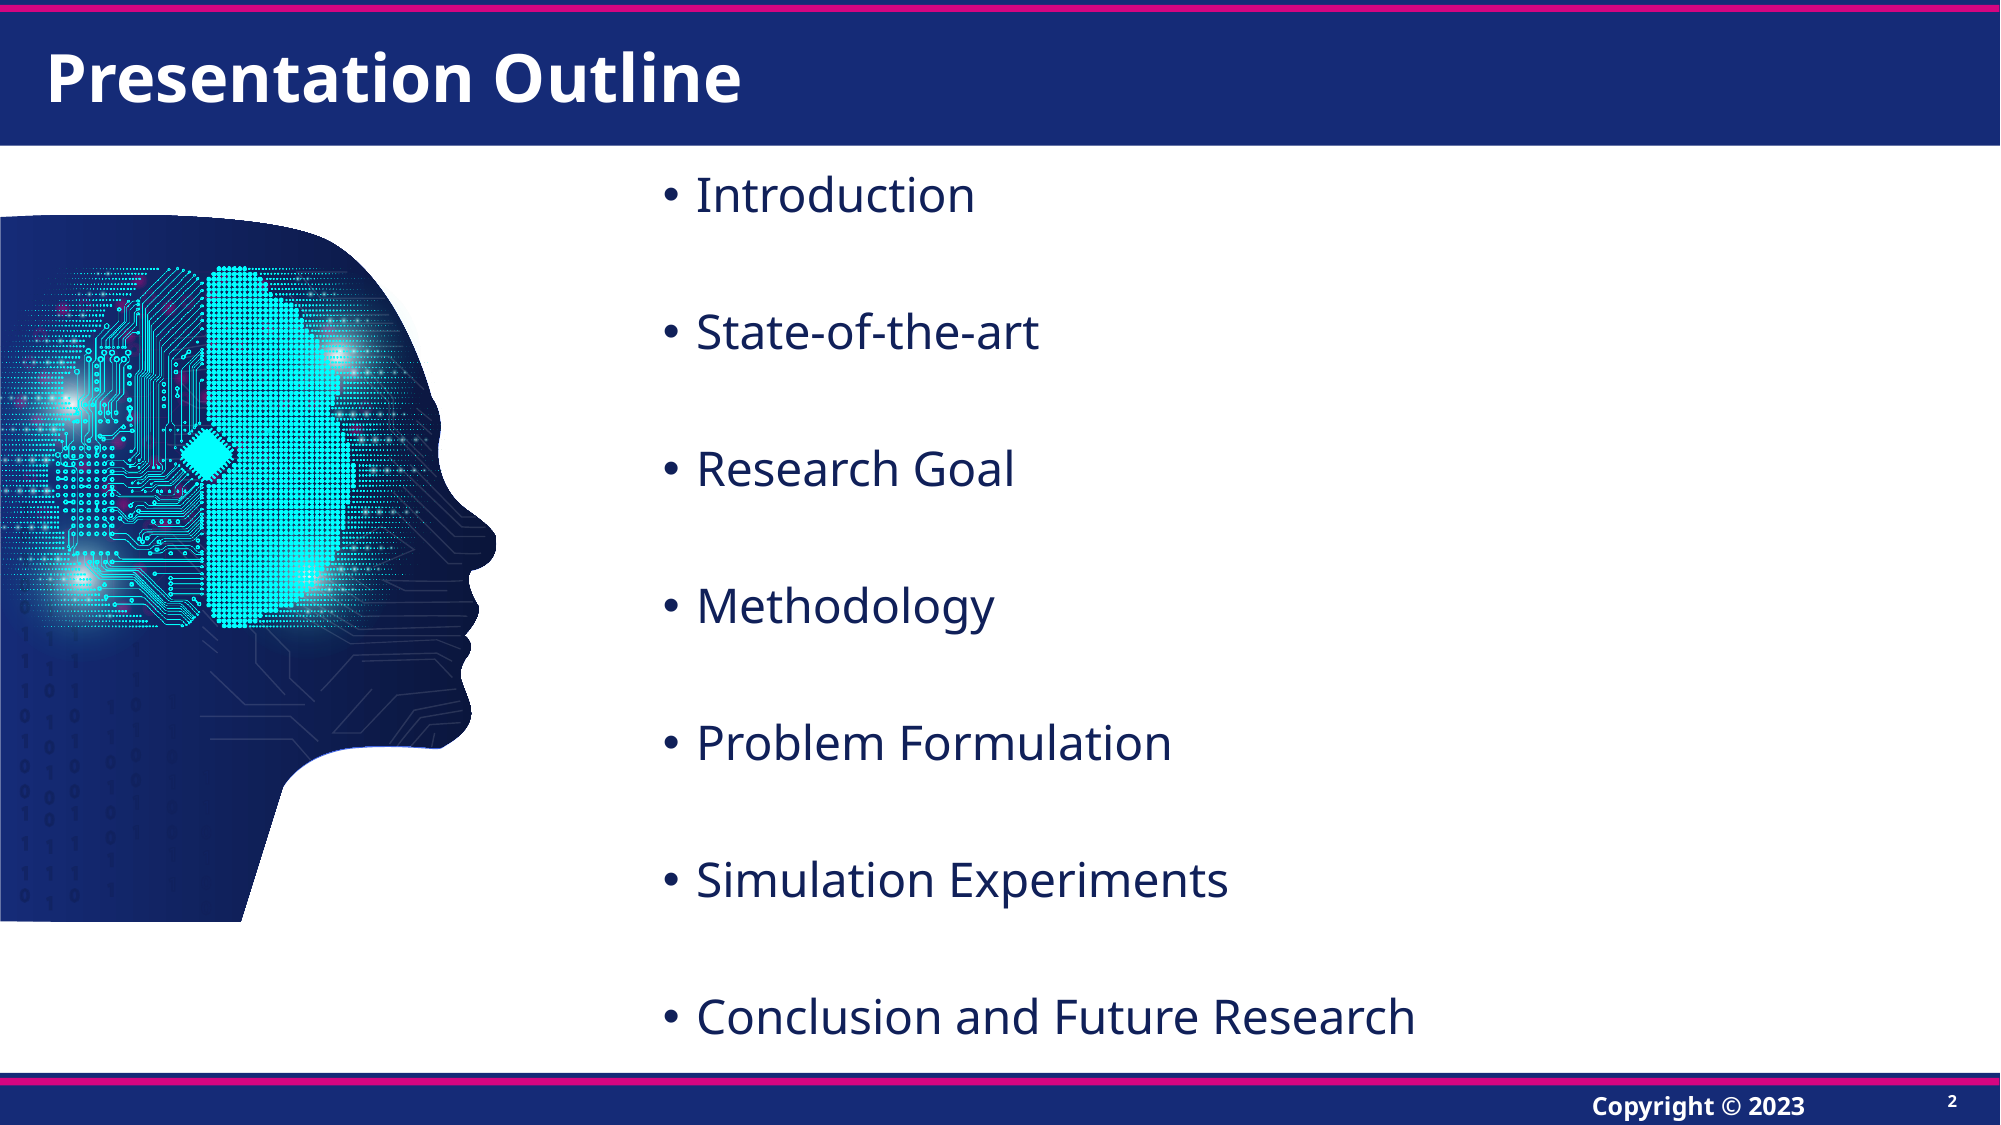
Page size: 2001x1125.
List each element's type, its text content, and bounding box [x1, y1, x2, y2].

title Presentation Outline [30, 31, 1970, 131]
list Introduction State-of-the-art Research Goal Methodology Problem Formulation Simulation Experiments Conclusion and Future Research [647, 163, 1971, 1062]
slide_number 2 [1922, 1091, 1983, 1113]
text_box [0, 214, 497, 923]
picture [0, 266, 447, 662]
